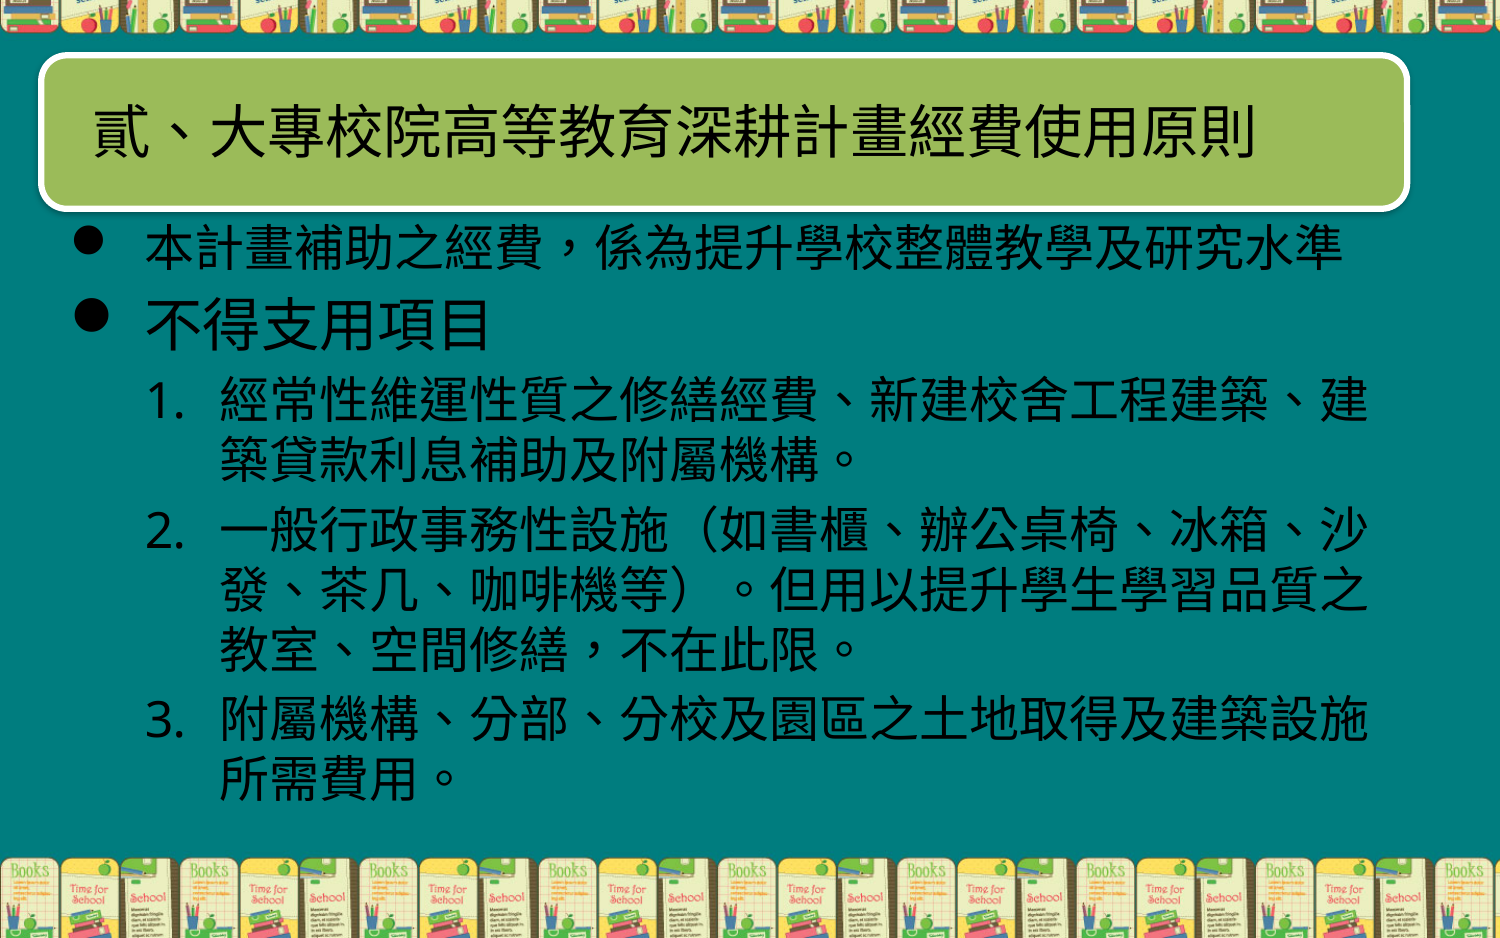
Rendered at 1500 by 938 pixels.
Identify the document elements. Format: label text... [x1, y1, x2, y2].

text_box [38, 52, 1411, 209]
subtitle 本計畫補助之經費，係為提升學校整體教學及研究水準 不得支用項目 經常性維運性質之修繕經費、新建校舍工程建築、建築貸款利息補助及附屬機構。 一般行政事務性設施（如書櫃、辦公桌椅、冰箱、沙發、茶几、咖啡機等）。但用以提升學生學習品質之教室、空間修繕，不在此限。 附屬機構、分部、分校及園區之土地取得及建築設施所需費用。 [54, 208, 1402, 829]
picture [0, 0, 1500, 938]
text_box 貳、大專校院高等教育深耕計畫經費使用原則 [77, 87, 1299, 173]
